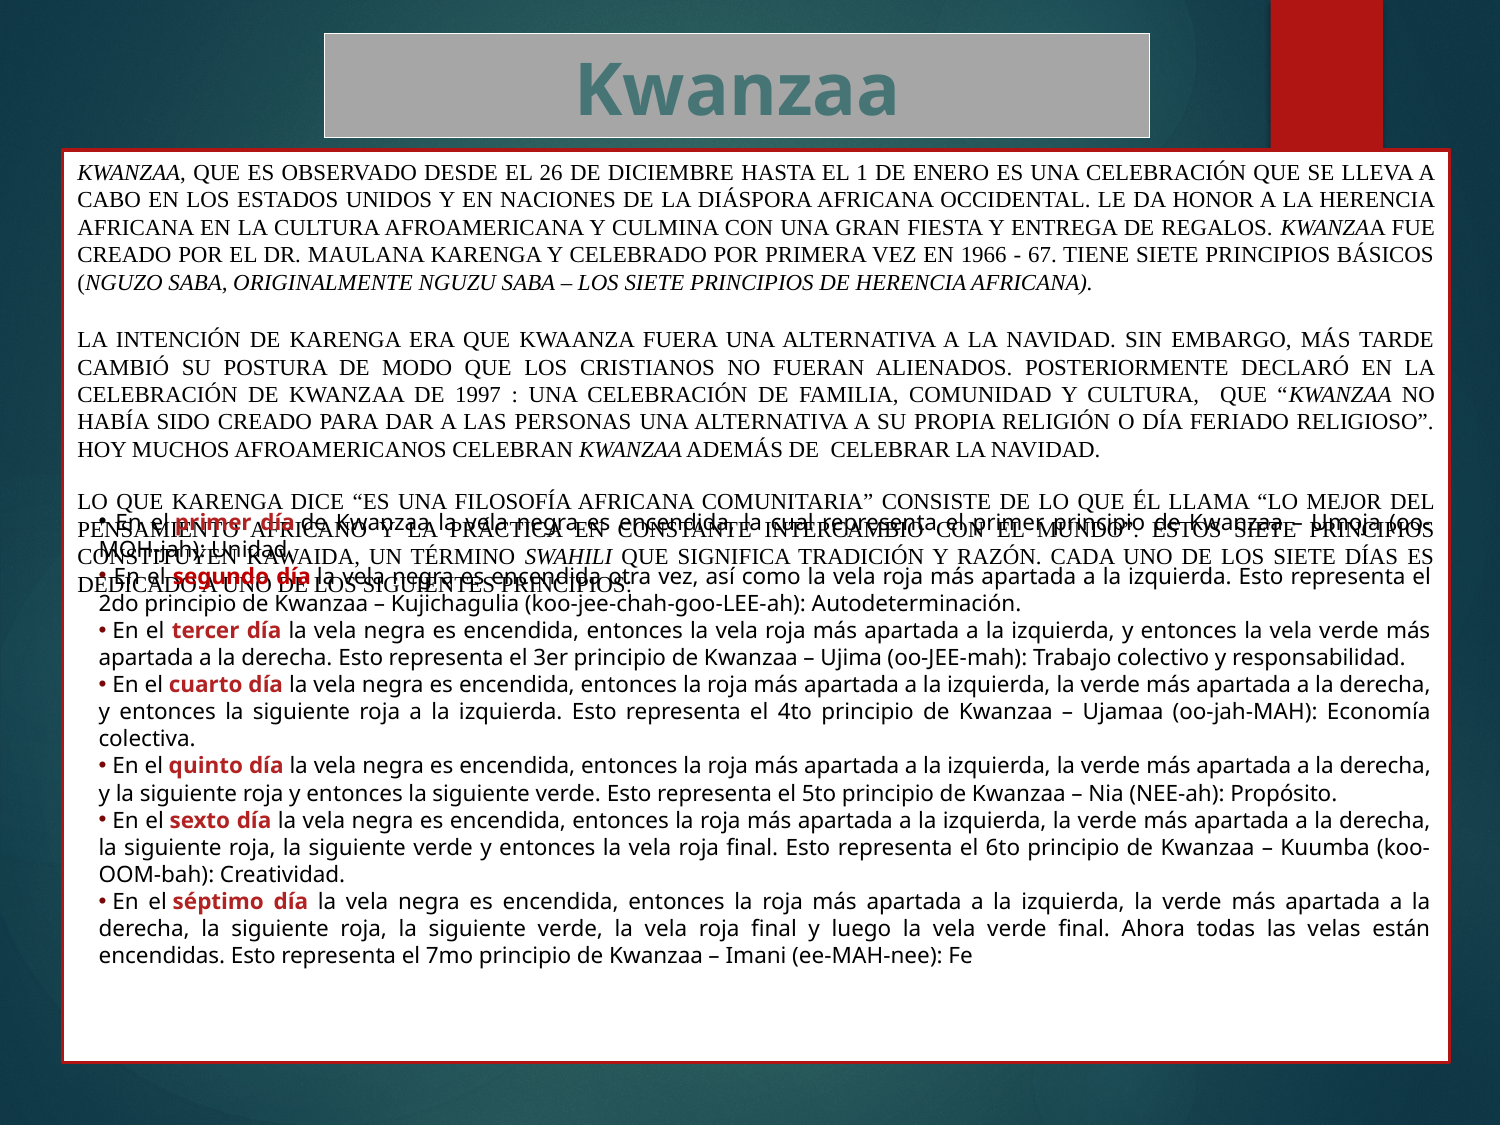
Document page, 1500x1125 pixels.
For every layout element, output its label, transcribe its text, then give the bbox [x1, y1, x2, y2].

title Kwanzaa [324, 33, 1150, 138]
text_box En el primer día de Kwanzaa la vela negra es encendida, la cual representa el primer principio de Kwanzaa – Umoja (oo-MOH-jah): Unidad. En el segundo día la vela negra es encendida otra vez, así como la vela roja más apartada a la izquierda. Esto representa el 2do principio de Kwanzaa – Kujichagulia (koo-jee-chah-goo-LEE-ah): Autodeterminación. En el tercer día la vela negra es encendida, entonces la vela roja más apartada a la izquierda, y entonces la vela verde más apartada a la derecha. Esto representa el 3er principio de Kwanzaa – Ujima (oo-JEE-mah): Trabajo colectivo y responsabilidad. En el cuarto día la vela negra es encendida, entonces la roja más apartada a la izquierda, la verde más apartada a la derecha, y entonces la siguiente roja a la izquierda. Esto representa el 4to principio de Kwanzaa – Ujamaa (oo-jah-MAH): Economía colectiva. En el quinto día la vela negra es encendida, entonces la roja más apartada a la izquierda, la verde más apartada a la derecha, y la siguiente roja y entonces la siguiente verde. Esto representa el 5to principio de Kwanzaa – Nia (NEE-ah): Propósito. En el sexto día la vela negra es encendida, entonces la roja más apartada a la izquierda, la verde más apartada a la derecha, la siguiente roja, la siguiente verde y entonces la vela roja final. Esto representa el 6to principio de Kwanzaa – Kuumba (koo-OOM-bah): Creatividad. En el séptimo día la vela negra es encendida, entonces la roja más apartada a la izquierda, la verde más apartada a la derecha, la siguiente roja, la siguiente verde, la vela roja final y luego la vela verde final. Ahora todas las velas están encendidas. Esto representa el 7mo principio de Kwanzaa – Imani (ee-MAH-nee): Fe [83, 500, 1447, 1006]
subtitle Kwanzaa, que es observado desde el 26 de diciembre hasta el 1 de enero es una celebración que se lleva a cabo en los Estados Unidos y en naciones de la Diáspora Africana Occidental. Le da honor a la herencia africana en la cultura Afroamericana y culmina con una gran fiesta y entrega de regalos. Kwanzaa fue creado por el Dr. Maulana Karenga y celebrado por primera vez en 1966 - 67. Tiene siete principios básicos (Nguzo Saba, originalmente Nguzu Saba – los siete principios de Herencia Africana). La intención de Karenga era que Kwaanza fuera una alternativa a la Navidad. Sin embargo, más tarde cambió su postura de modo que los Cristianos no fueran alienados. Posteriormente declaró en la celebración de Kwanzaa de 1997 : Una Celebración de Familia, Comunidad y Cultura, que “Kwanzaa no había sido creado para dar a las personas una alternativa a su propia religión o día feriado religioso”. Hoy muchos Afroamericanos celebran Kwanzaa además de celebrar la Navidad. Lo que Karenga dice “es una filosofía africana comunitaria” consiste de lo que él llama “lo mejor del pensamiento Africano y la práctica en constante intercambio con el mundo”. Estos siete principios constituyen Kawaida, un término Swahili que significa tradición y razón. Cada uno de los siete días es dedicado a uno de los siguientes principios: Los símbolos de Kwanzaa incluyen un tapete decorativo donde se colocan otros símbolos, maíz y otras cosechas, un candelabro de siete velas llamado kinara, una taza comunal para verter libaciones, regalos, un cartel de los siete principios y una bandera negra, roja y verde. Los símbolos fueron diseñados para expresar los siete principios. [61, 148, 1451, 1064]
